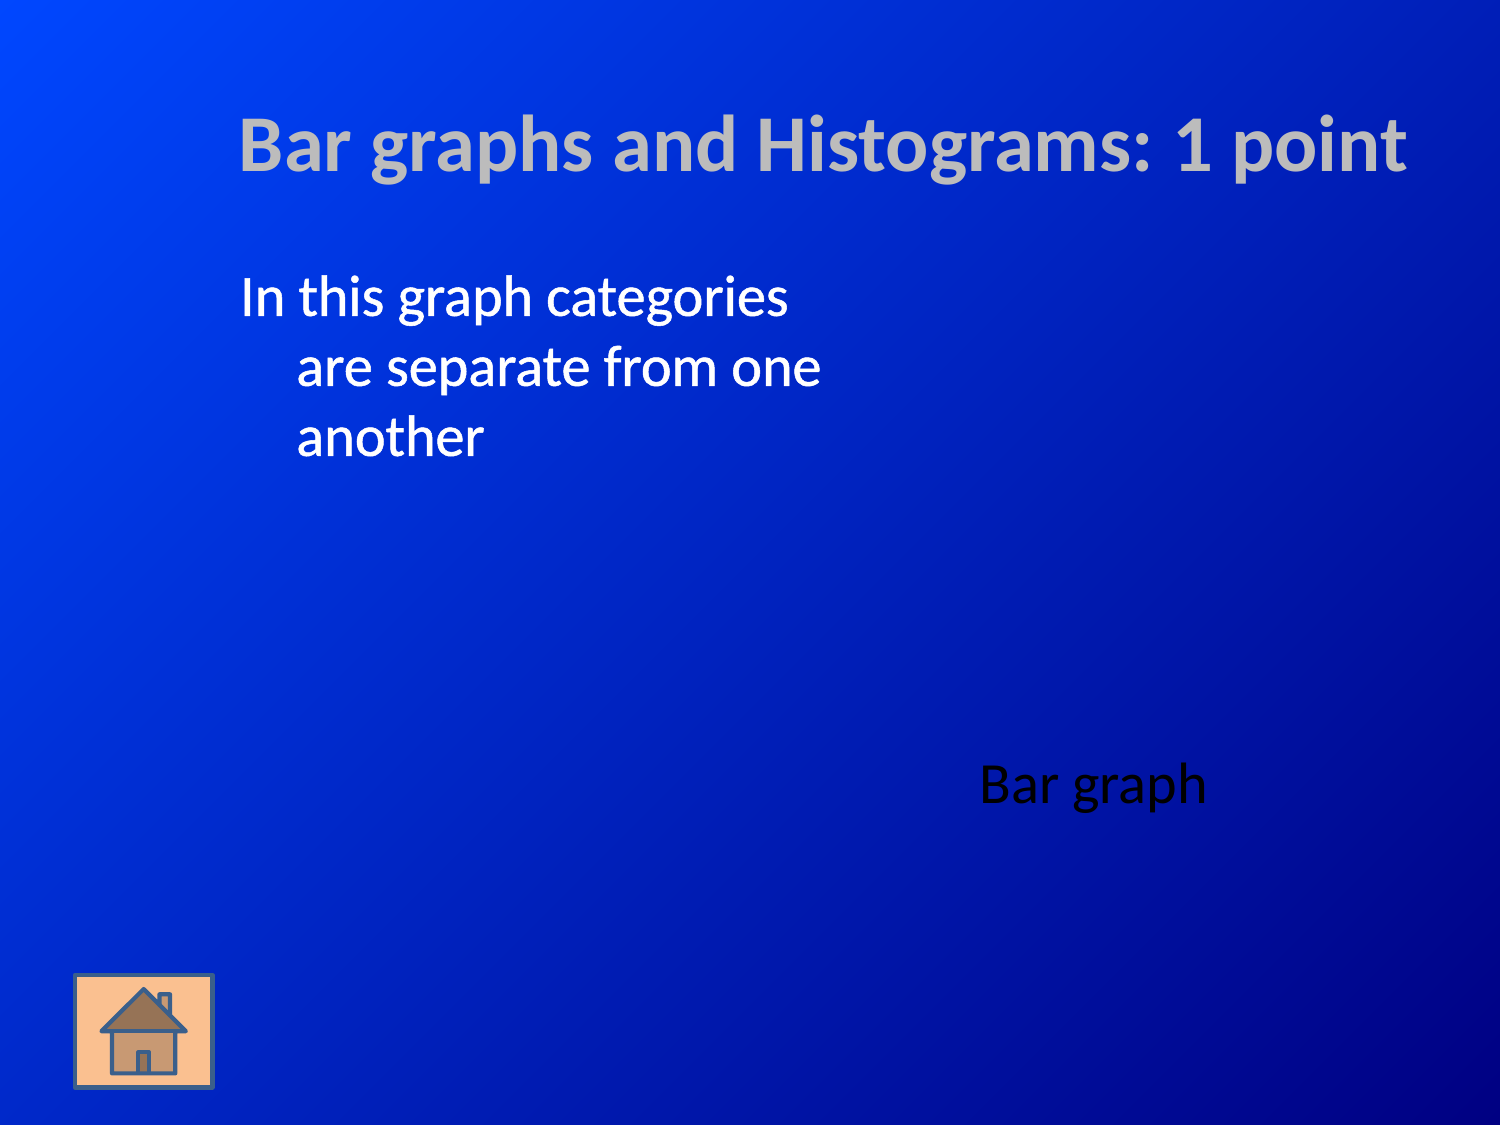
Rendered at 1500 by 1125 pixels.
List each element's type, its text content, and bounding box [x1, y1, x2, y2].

list Bar graph [762, 737, 1425, 1005]
title Bar graphs and Histograms: 1 point [75, 45, 1425, 233]
list In this graph categories are separate from one another [225, 249, 888, 993]
text_box [73, 973, 215, 1090]
